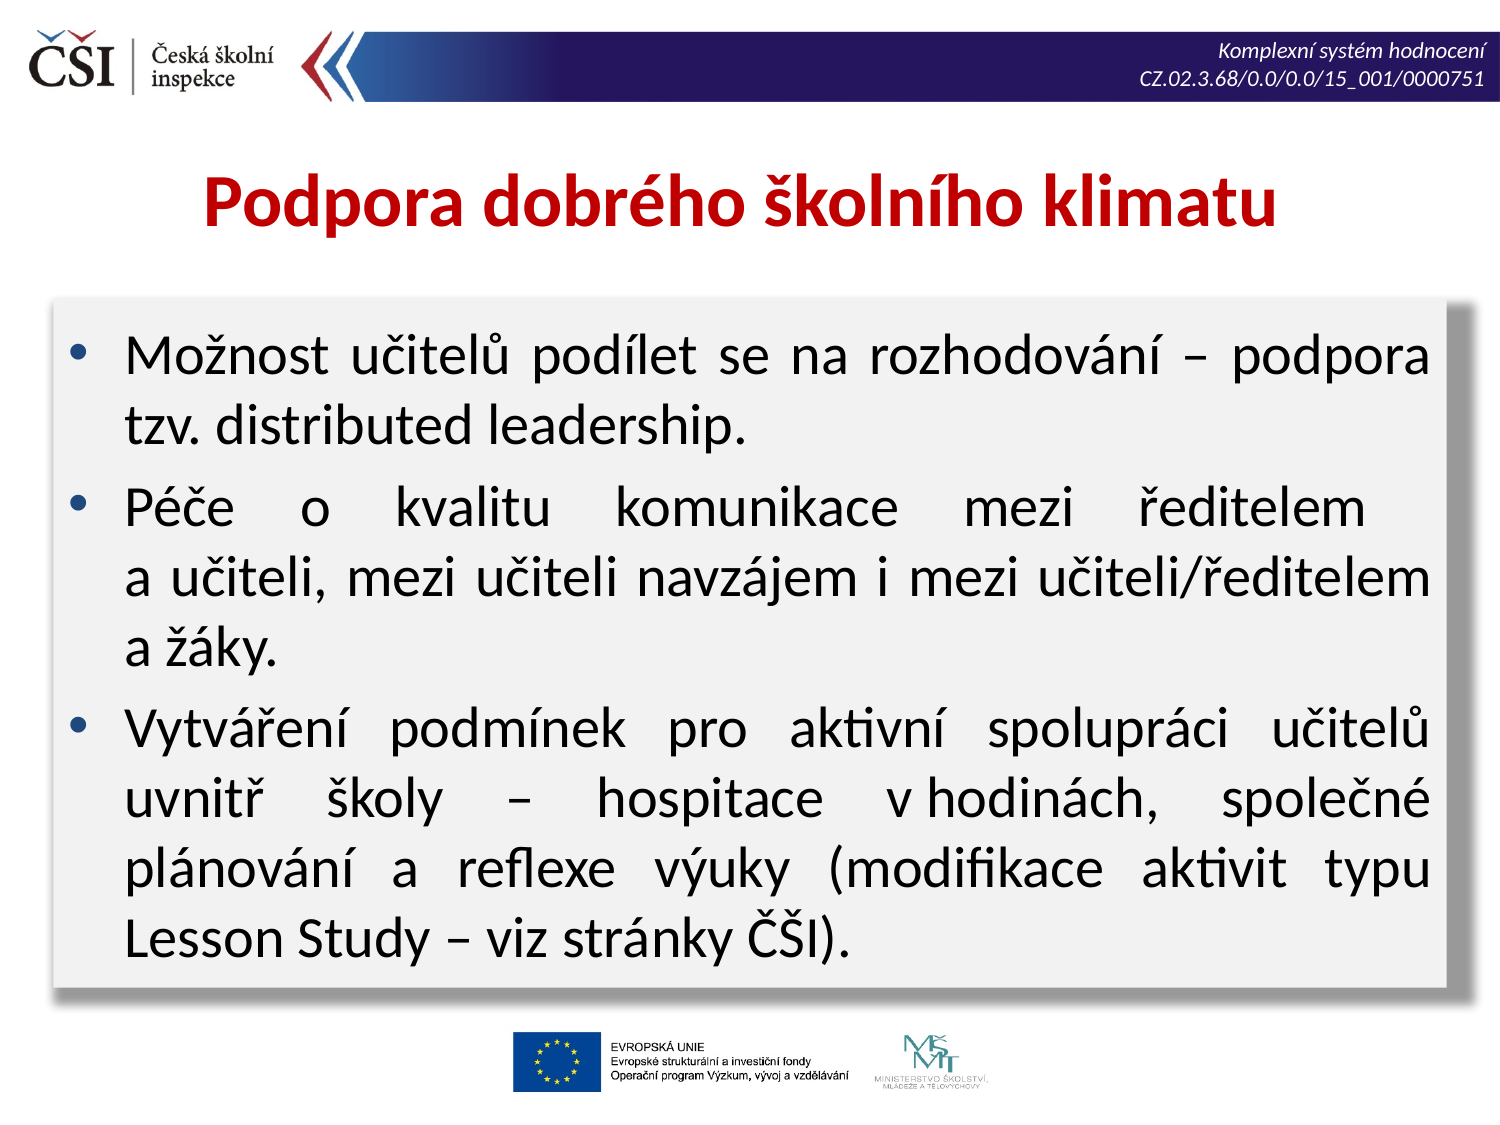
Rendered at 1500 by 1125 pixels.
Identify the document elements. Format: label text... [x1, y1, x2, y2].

picture [29, 30, 1500, 102]
list Možnost učitelů podílet se na rozhodování – podpora tzv. distributed leadership. Péče o kvalitu komunikace mezi ředitelem a učiteli, mezi učiteli navzájem i mezi učiteli/ředitelem a žáky. Vytváření podmínek pro aktivní spolupráci učitelů uvnitř školy – hospitace v hodinách, společné plánování a reflexe výuky (modifikace aktivit typu Lesson Study – viz stránky ČŠI). [53, 297, 1447, 988]
list Podpora dobrého školního klimatu [29, 125, 1471, 268]
picture [483, 1002, 1017, 1121]
